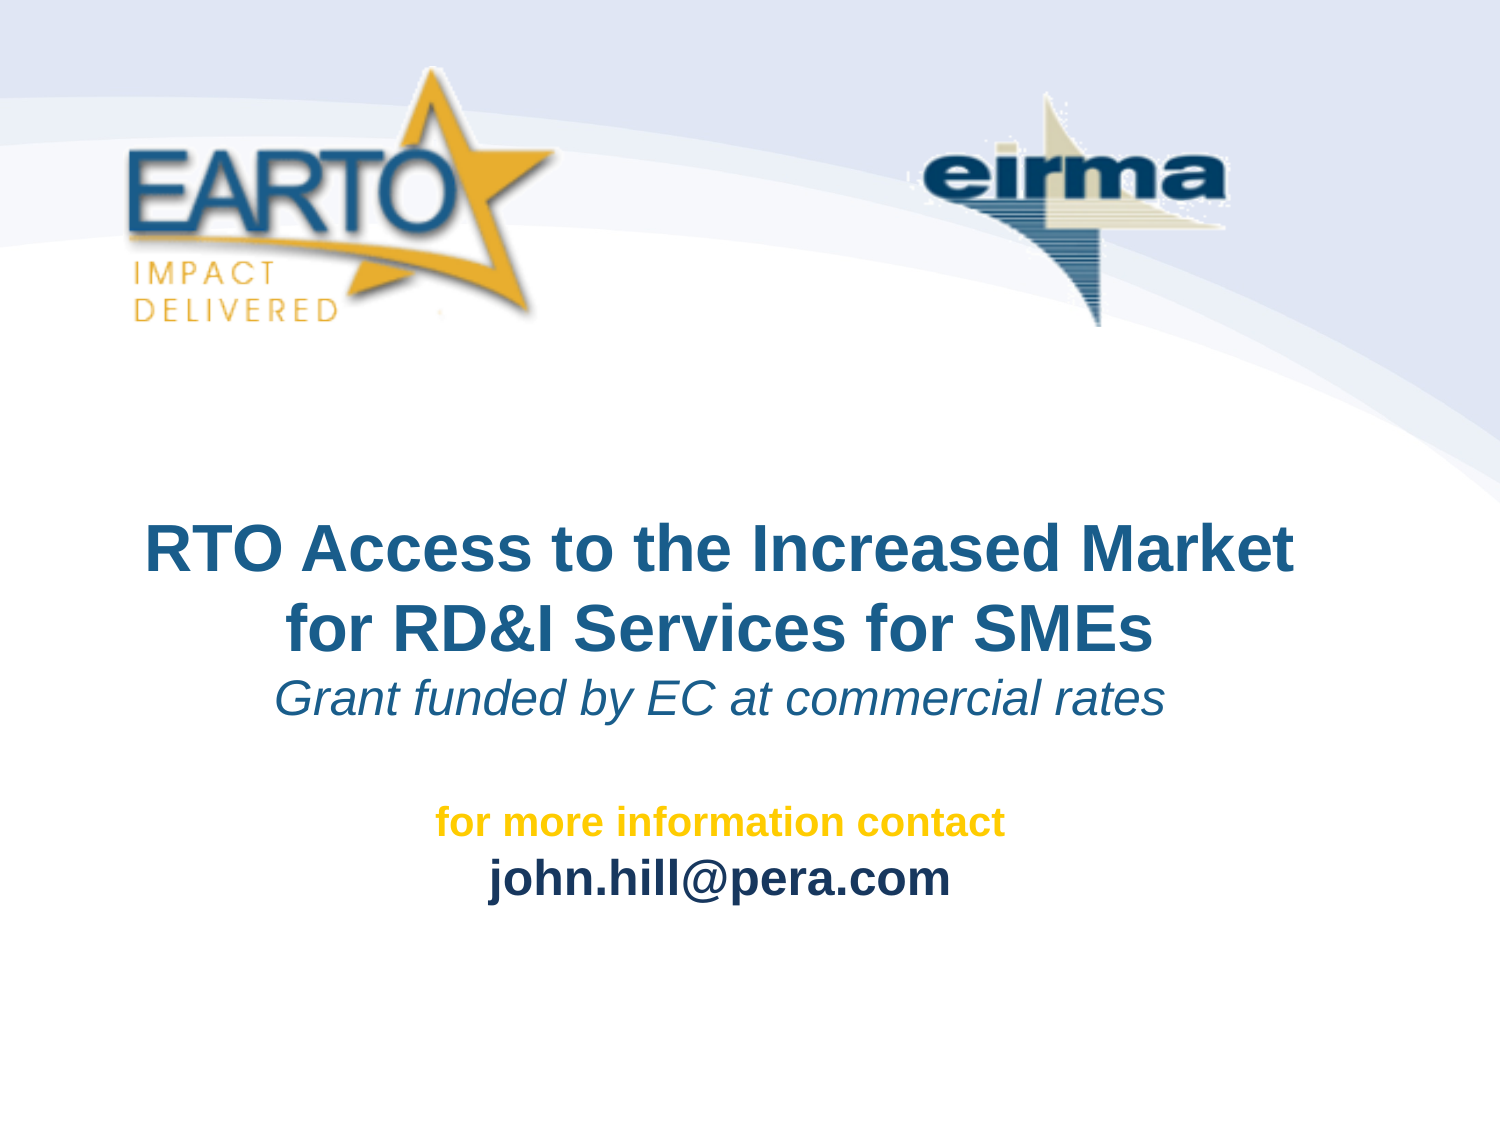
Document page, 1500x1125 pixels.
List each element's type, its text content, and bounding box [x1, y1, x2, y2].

title RTO Access to the Increased Market for RD&I Services for SMEs Grant funded by EC at commercial rates for more information contact john.hill@pera.com [0, 373, 1471, 658]
picture [0, 0, 1500, 1125]
